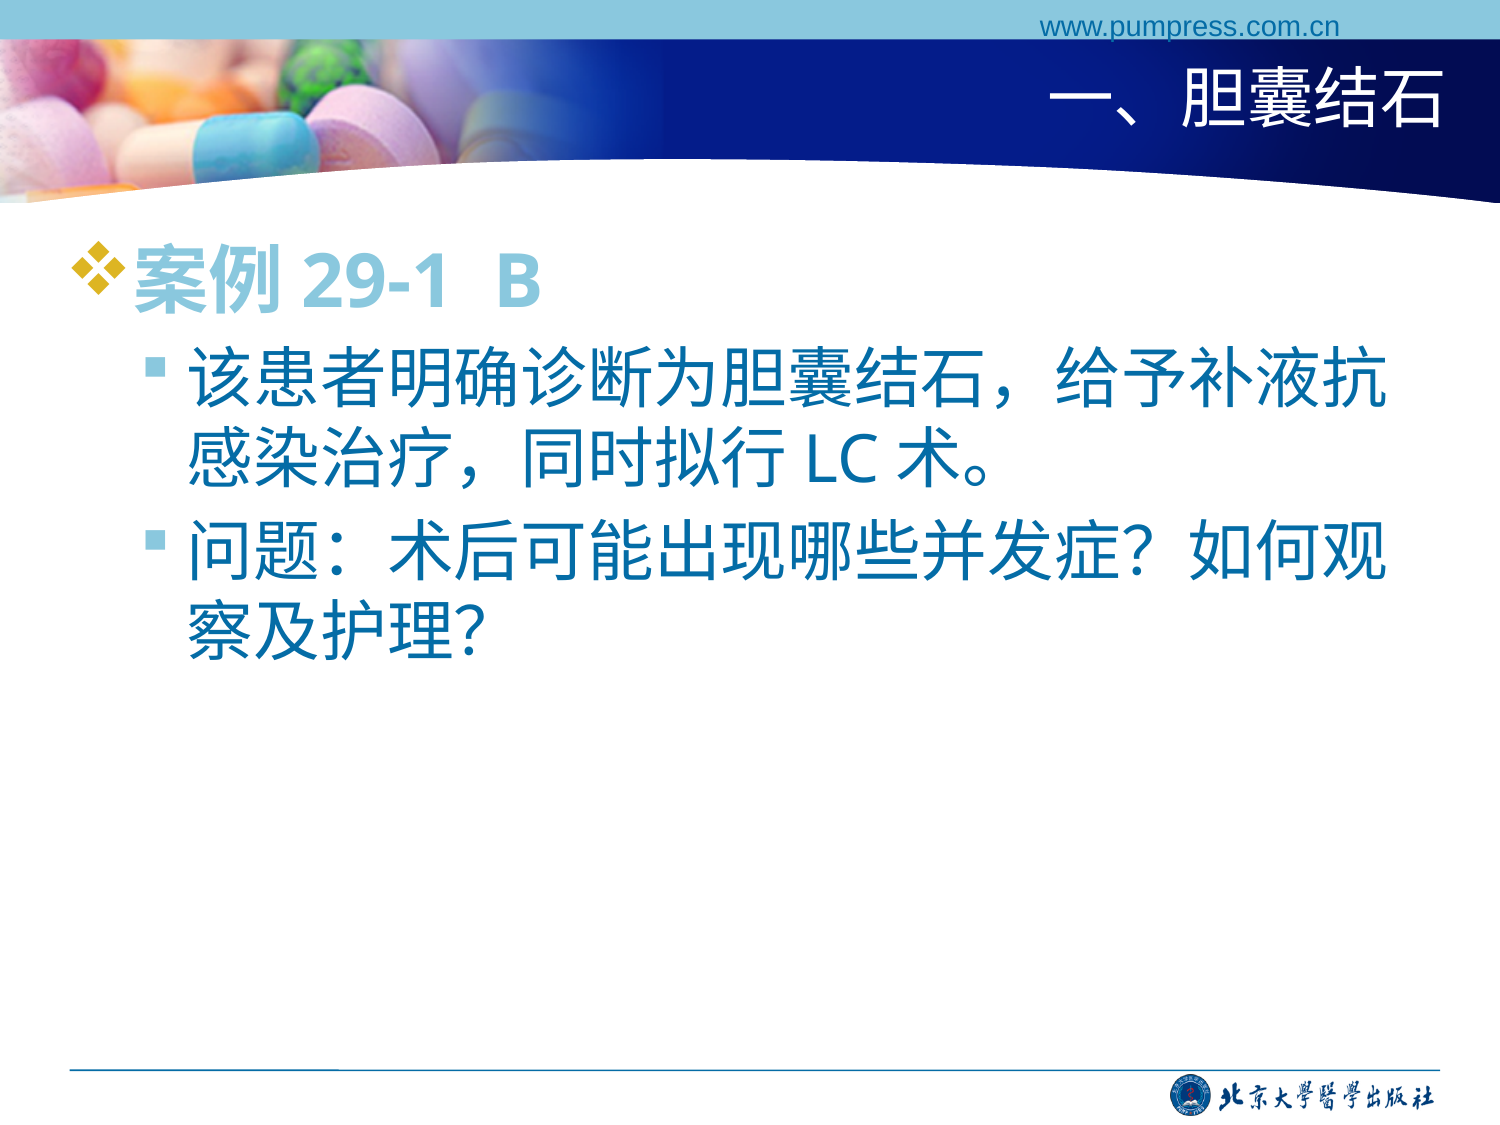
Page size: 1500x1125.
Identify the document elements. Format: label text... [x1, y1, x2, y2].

title 一、胆囊结石 [137, 49, 1463, 143]
list 案例29-1 B 该患者明确诊断为胆囊结石，给予补液抗感染治疗，同时拟行LC术。 问题：术后可能出现哪些并发症？如何观察及护理？ [49, 224, 1463, 1026]
picture [0, 40, 1500, 203]
picture [1170, 1074, 1436, 1118]
slide_number www.pumpress.com.cn [1025, 0, 1463, 38]
